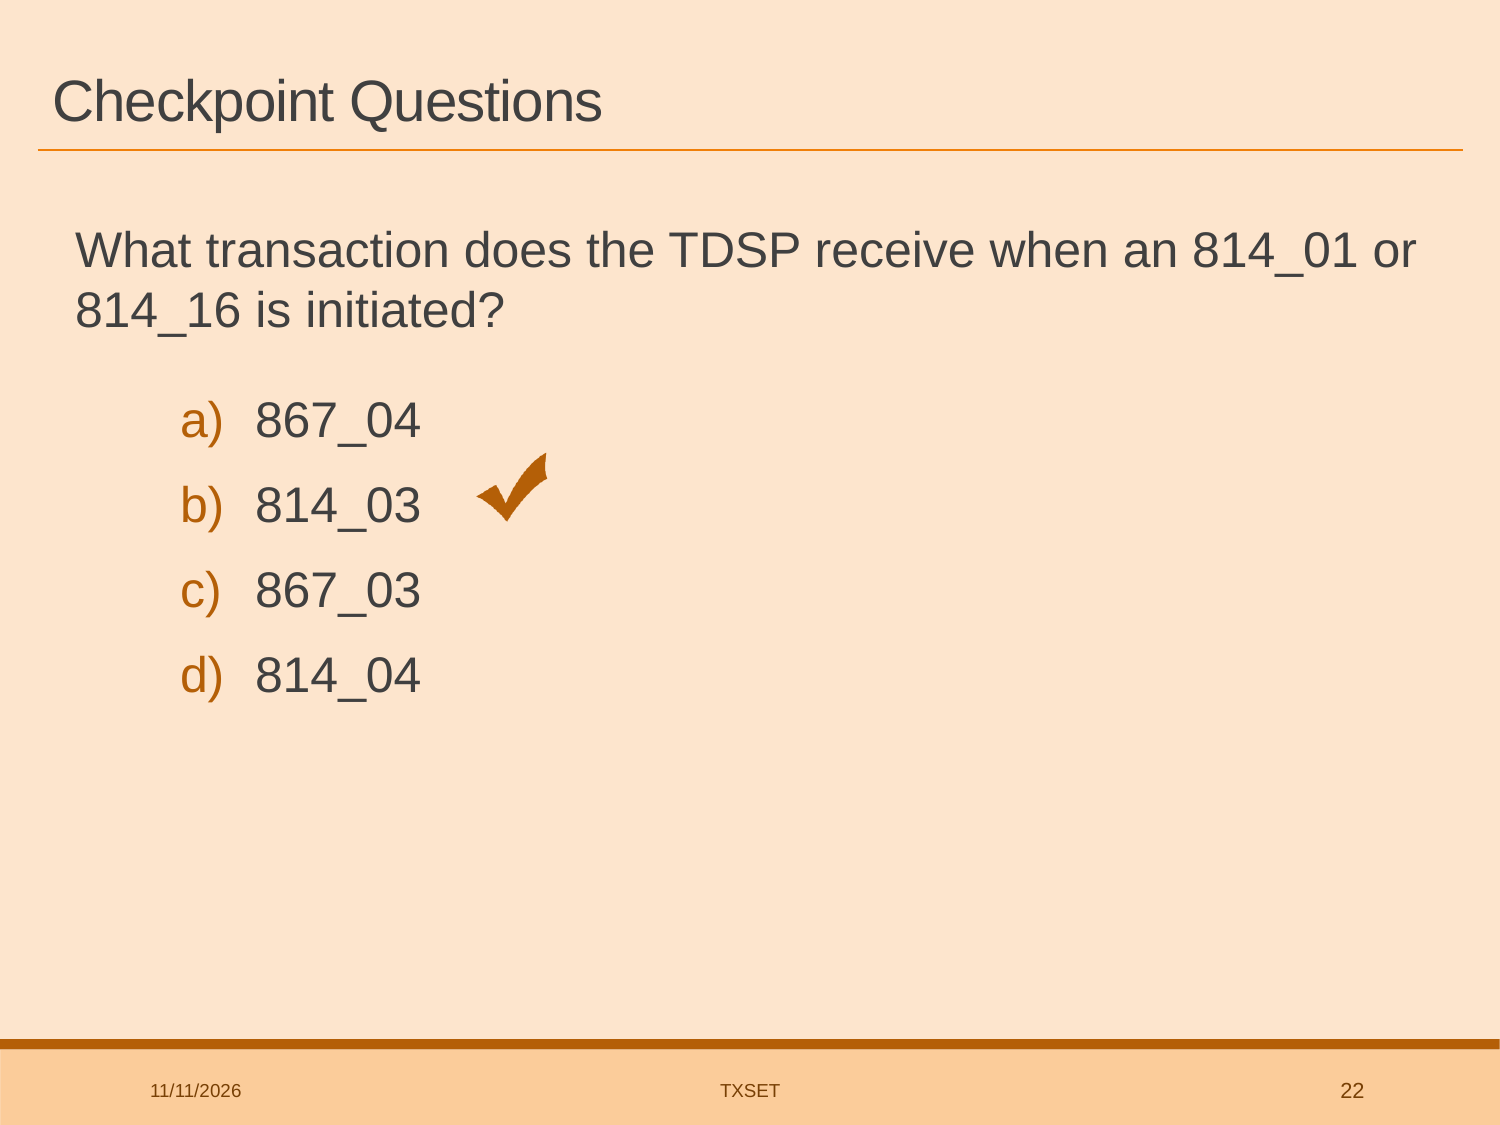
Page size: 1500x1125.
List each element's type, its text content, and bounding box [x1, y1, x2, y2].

text_box What transaction does the TDSP receive when an 814_01 or 814_16 is initiated? 867_04 814_03 867_03 814_04 [74, 209, 1422, 975]
footer TxSET [453, 1059, 1047, 1120]
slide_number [135, 1059, 440, 1120]
title Checkpoint Questions [37, 37, 1275, 141]
picture [474, 449, 549, 523]
slide_number 22 [1218, 1059, 1380, 1120]
